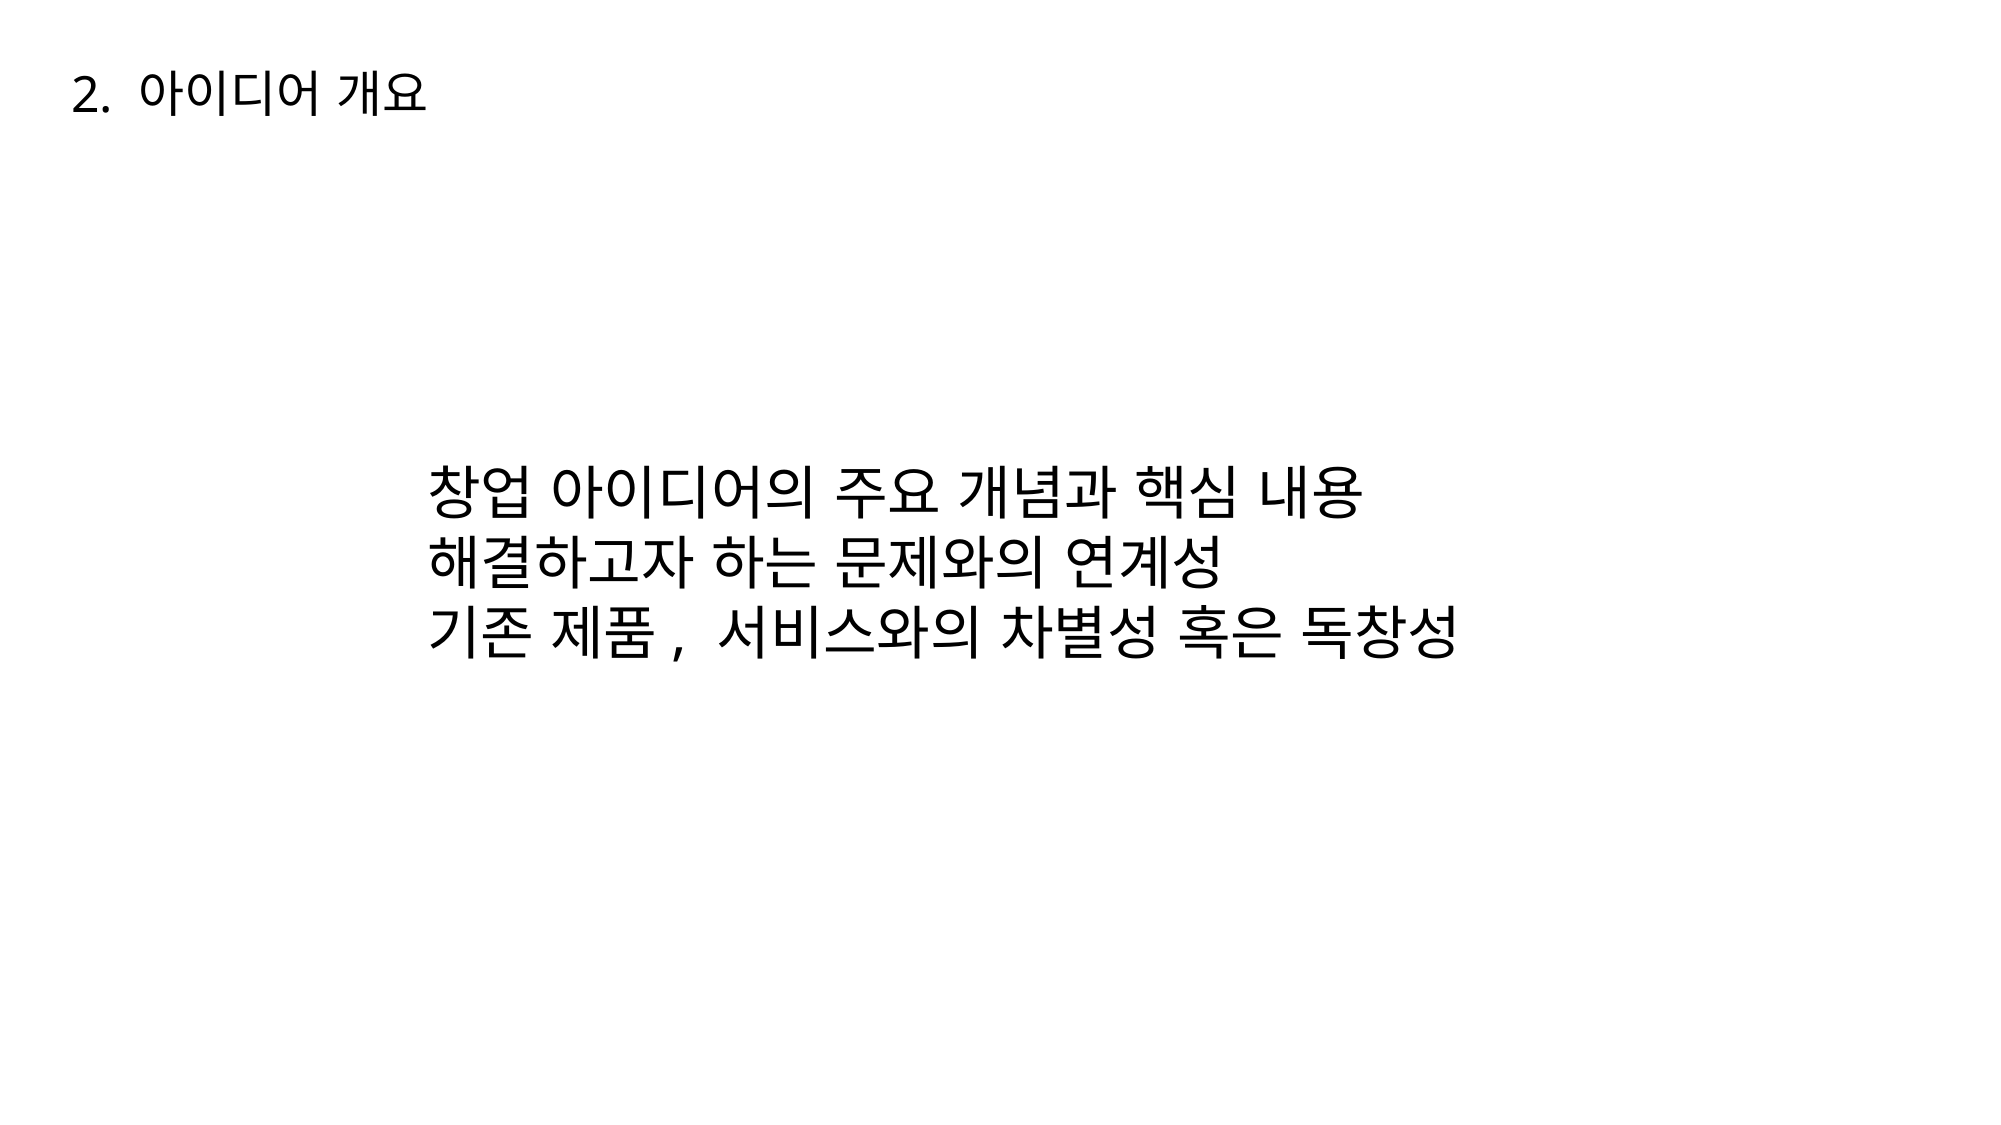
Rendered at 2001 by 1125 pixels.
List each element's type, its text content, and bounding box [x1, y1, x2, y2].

text_box 2. 아이디어 개요 [56, 54, 1257, 130]
text_box 창업 아이디어의 주요 개념과 핵심 내용 해결하고자 하는 문제와의 연계성 기존 제품, 서비스와의 차별성 혹은 독창성 [412, 448, 1588, 674]
